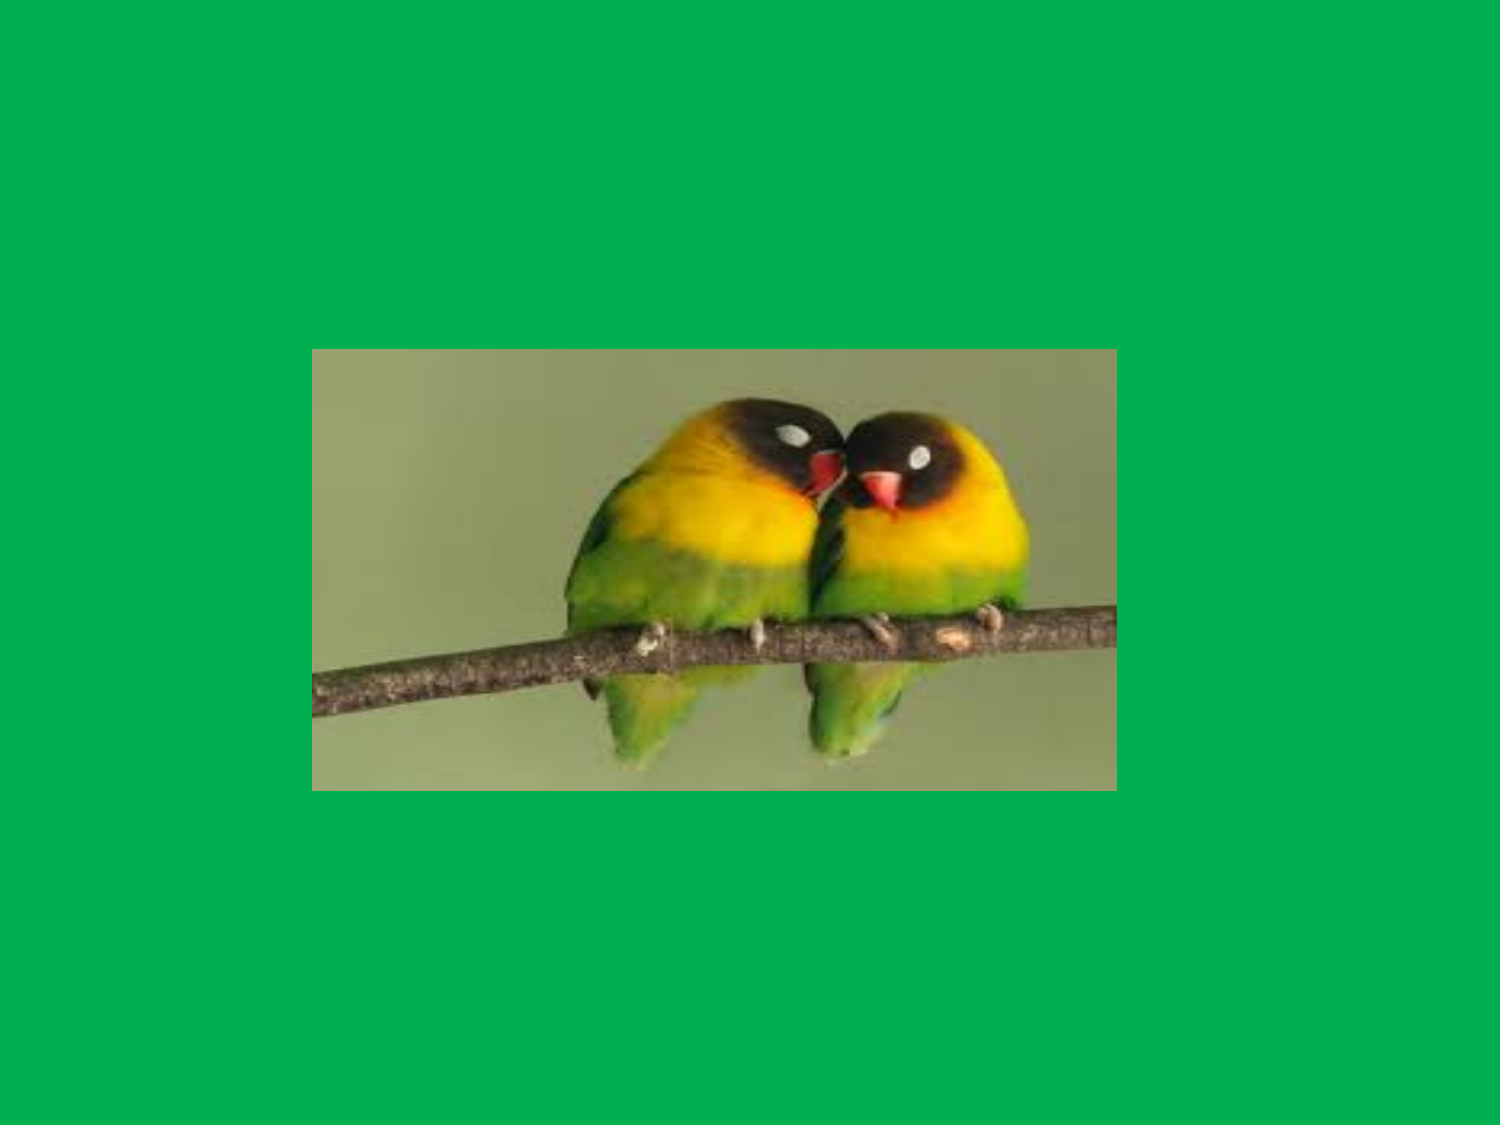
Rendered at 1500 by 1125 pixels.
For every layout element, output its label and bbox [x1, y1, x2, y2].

list [312, 349, 1117, 791]
